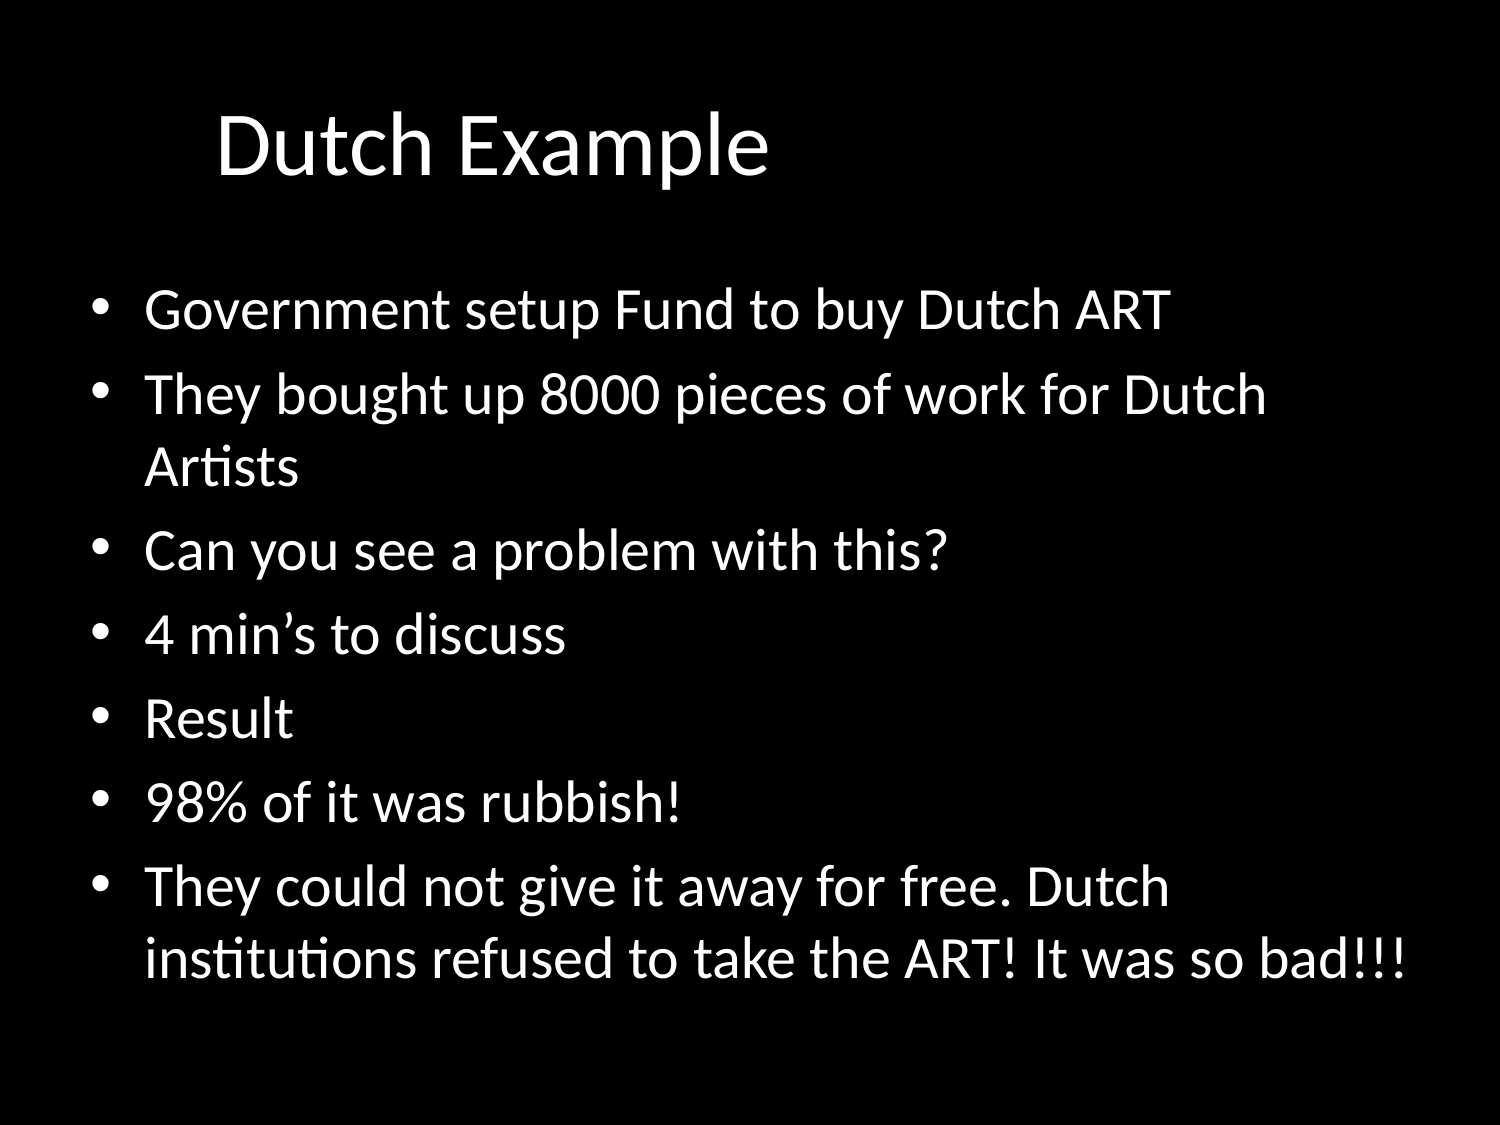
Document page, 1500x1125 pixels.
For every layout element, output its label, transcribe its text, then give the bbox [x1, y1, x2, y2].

list Government setup Fund to buy Dutch ART They bought up 8000 pieces of work for Dutch Artists Can you see a problem with this? 4 min’s to discuss Result 98% of it was rubbish! They could not give it away for free. Dutch institutions refused to take the ART! It was so bad!!! [75, 262, 1425, 1005]
title Dutch Example [75, 45, 913, 233]
